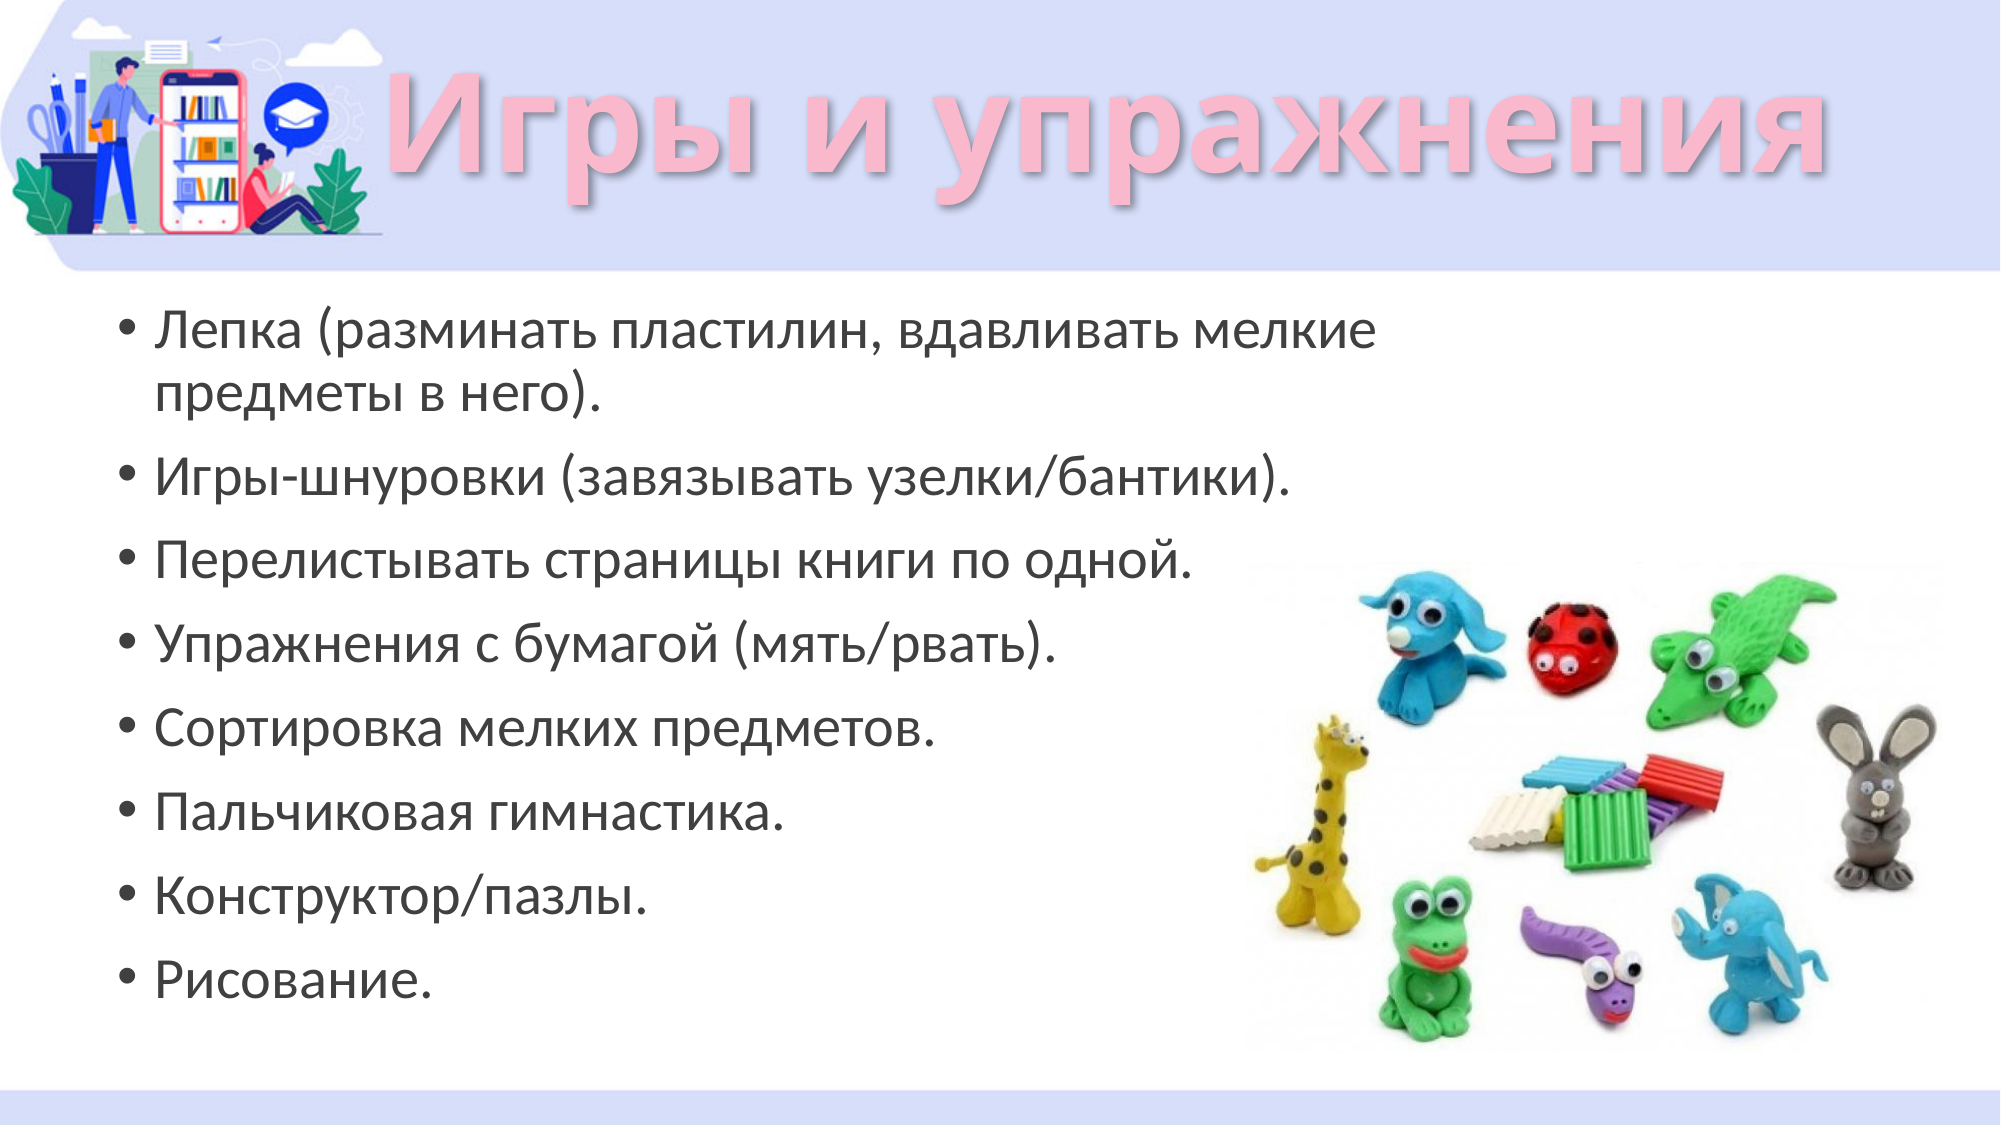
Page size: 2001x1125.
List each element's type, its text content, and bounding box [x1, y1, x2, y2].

picture [0, 0, 2001, 1125]
title Игры и упражнения [362, 19, 1851, 237]
text_box Лепка (разминать пластилин, вдавливать мелкие предметы в него). Игры-шнуровки (завязывать узелки/бантики). Перелистывать страницы книги по одной. Упражнения с бумагой (мять/рвать). Сортировка мелких предметов. Пальчиковая гимнастика. Конструктор/пазлы. Рисование. [102, 290, 1500, 1018]
